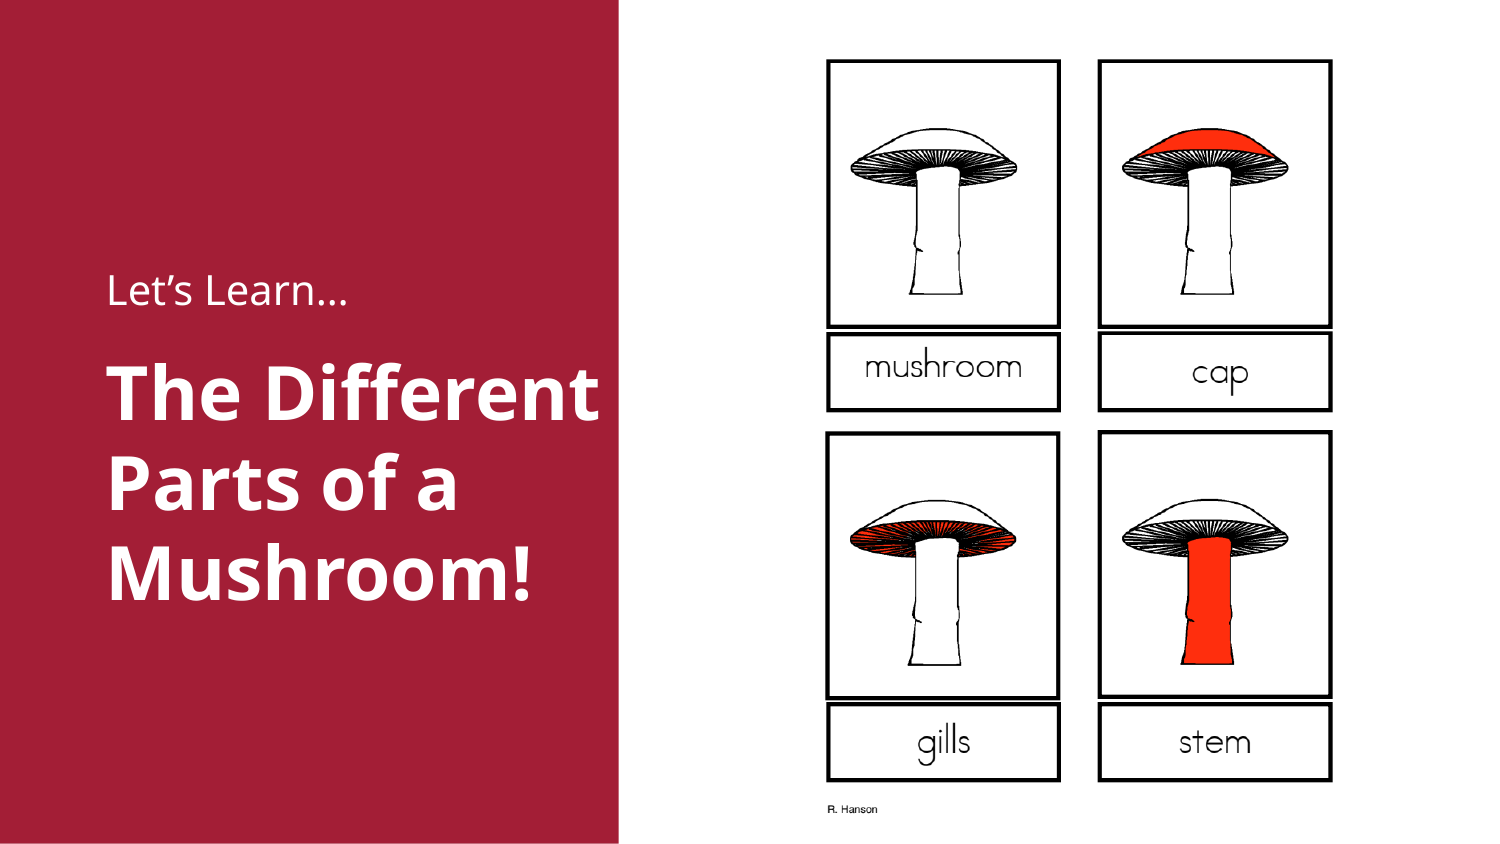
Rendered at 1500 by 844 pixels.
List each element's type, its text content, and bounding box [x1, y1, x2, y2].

picture [749, 25, 1403, 835]
text_box The Different Parts of a Mushroom! [90, 338, 729, 723]
text_box [0, 0, 621, 844]
text_box Let’s Learn… [91, 256, 528, 322]
